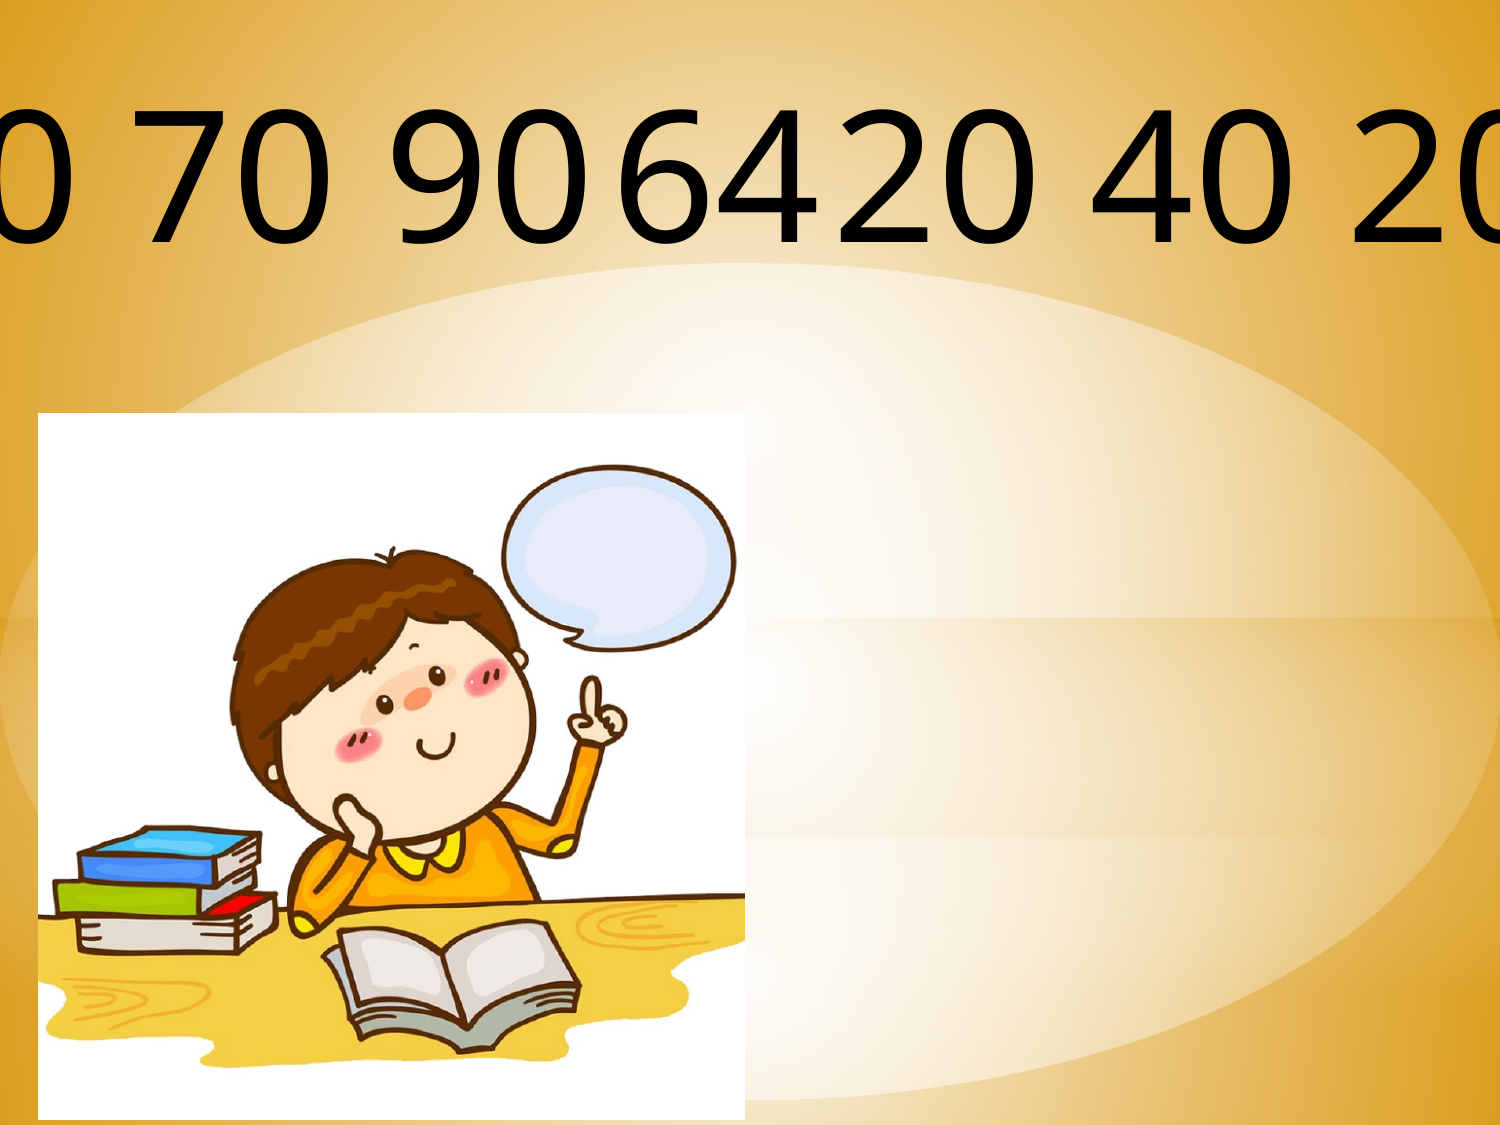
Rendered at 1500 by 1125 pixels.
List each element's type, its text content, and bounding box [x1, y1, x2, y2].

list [38, 413, 746, 1121]
text_box 30 70 90 20 40 20 [879, 51, 1500, 287]
text_box 30 70 90 20 40 20 [0, 51, 596, 287]
text_box 64 [596, 51, 879, 287]
